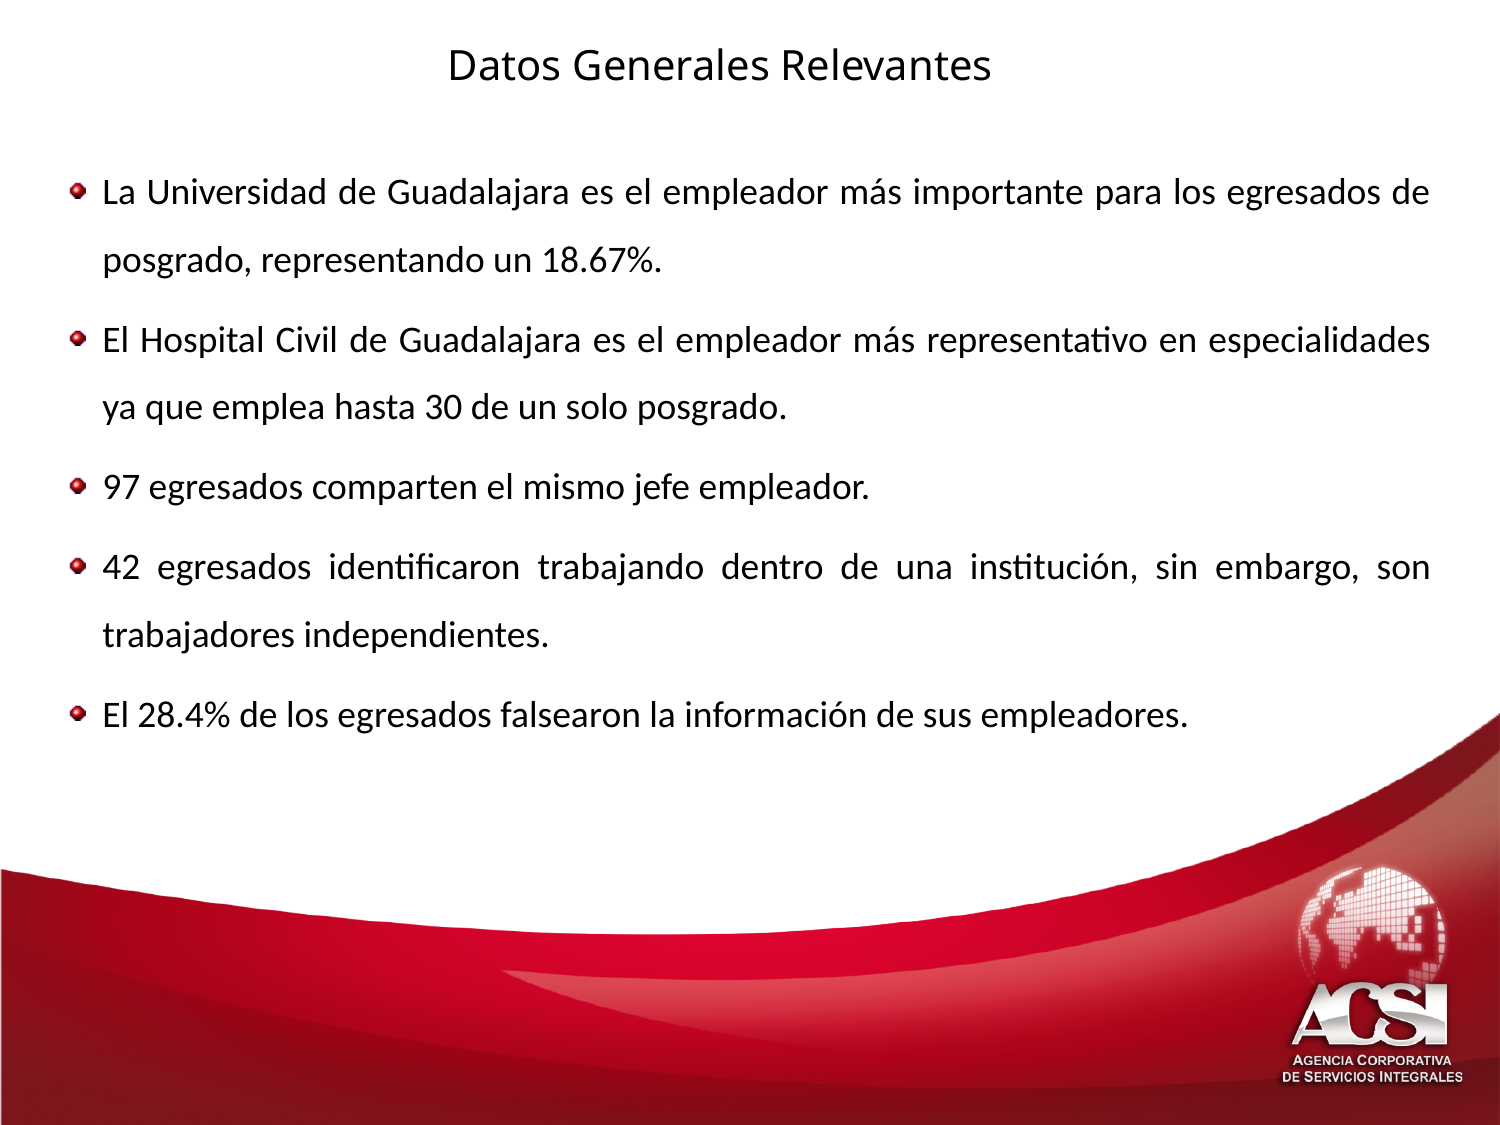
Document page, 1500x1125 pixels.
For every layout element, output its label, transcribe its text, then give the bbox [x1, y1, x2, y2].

picture [67, 328, 86, 346]
text_box Datos Generales Relevantes [0, 31, 1471, 196]
picture [67, 475, 86, 494]
picture [67, 555, 86, 574]
picture [2, 633, 1499, 1125]
text_box La Universidad de Guadalajara es el empleador más importante para los egresados de posgrado, representando un 18.67%. El Hospital Civil de Guadalajara es el empleador más representativo en especialidades ya que emplea hasta 30 de un solo posgrado. 97 egresados comparten el mismo jefe empleador. 42 egresados identificaron trabajando dentro de una institución, sin embargo, son trabajadores independientes. El 28.4% de los egresados falsearon la información de sus empleadores. [53, 196, 1447, 742]
picture [67, 703, 86, 721]
